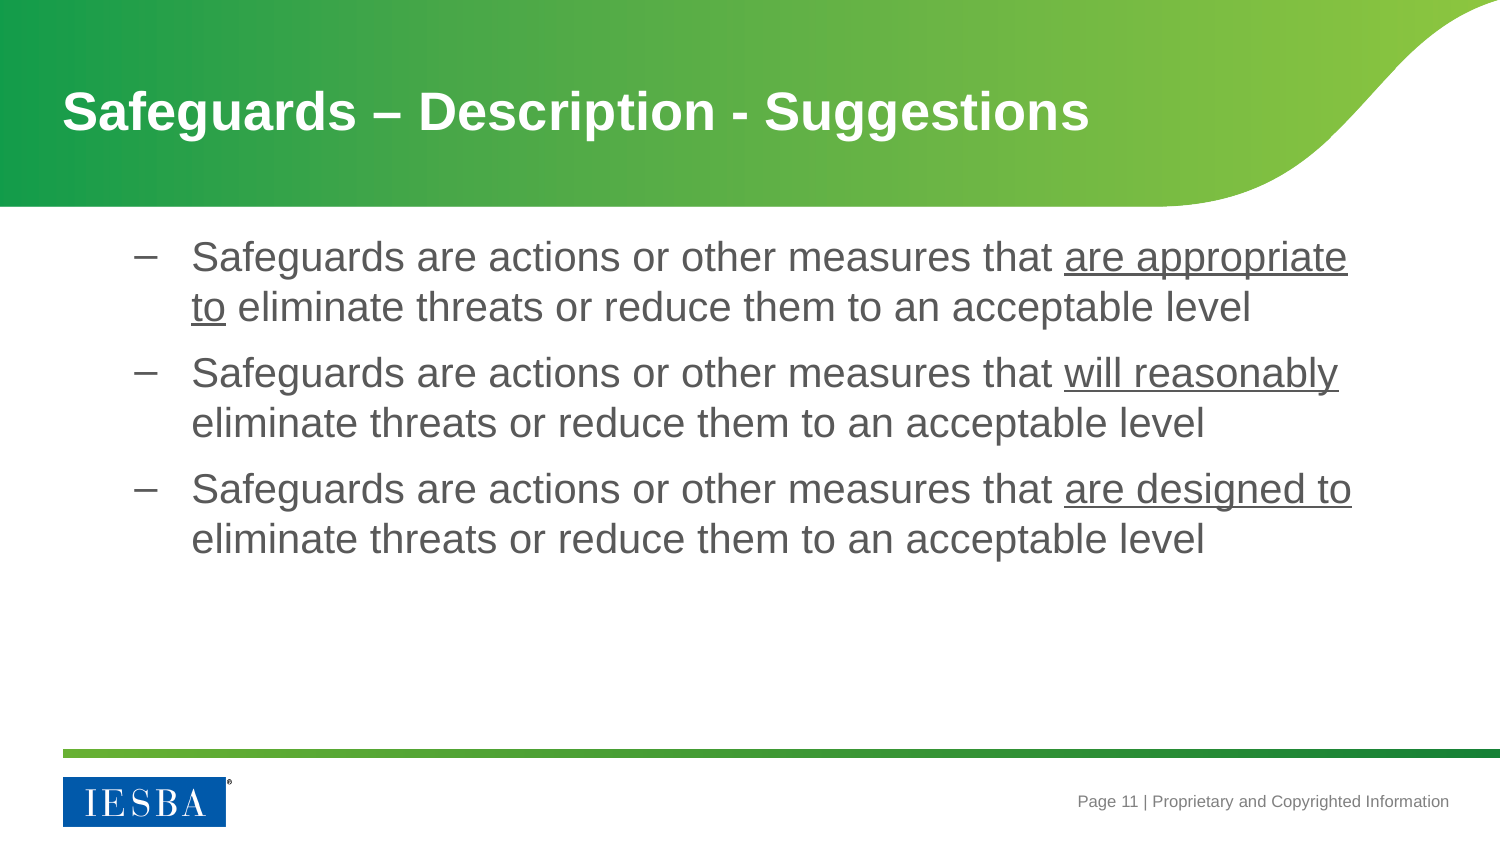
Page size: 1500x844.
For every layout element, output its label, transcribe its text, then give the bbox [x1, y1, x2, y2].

picture [0, 0, 1500, 207]
picture [63, 777, 232, 827]
title Safeguards – Description - Suggestions [62, 75, 1300, 142]
list Safeguards are actions or other measures that are appropriate to eliminate threats or reduce them to an acceptable level Safeguards are actions or other measures that will reasonably eliminate threats or reduce them to an acceptable level Safeguards are actions or other measures that are designed to eliminate threats or reduce them to an acceptable level [62, 221, 1388, 725]
